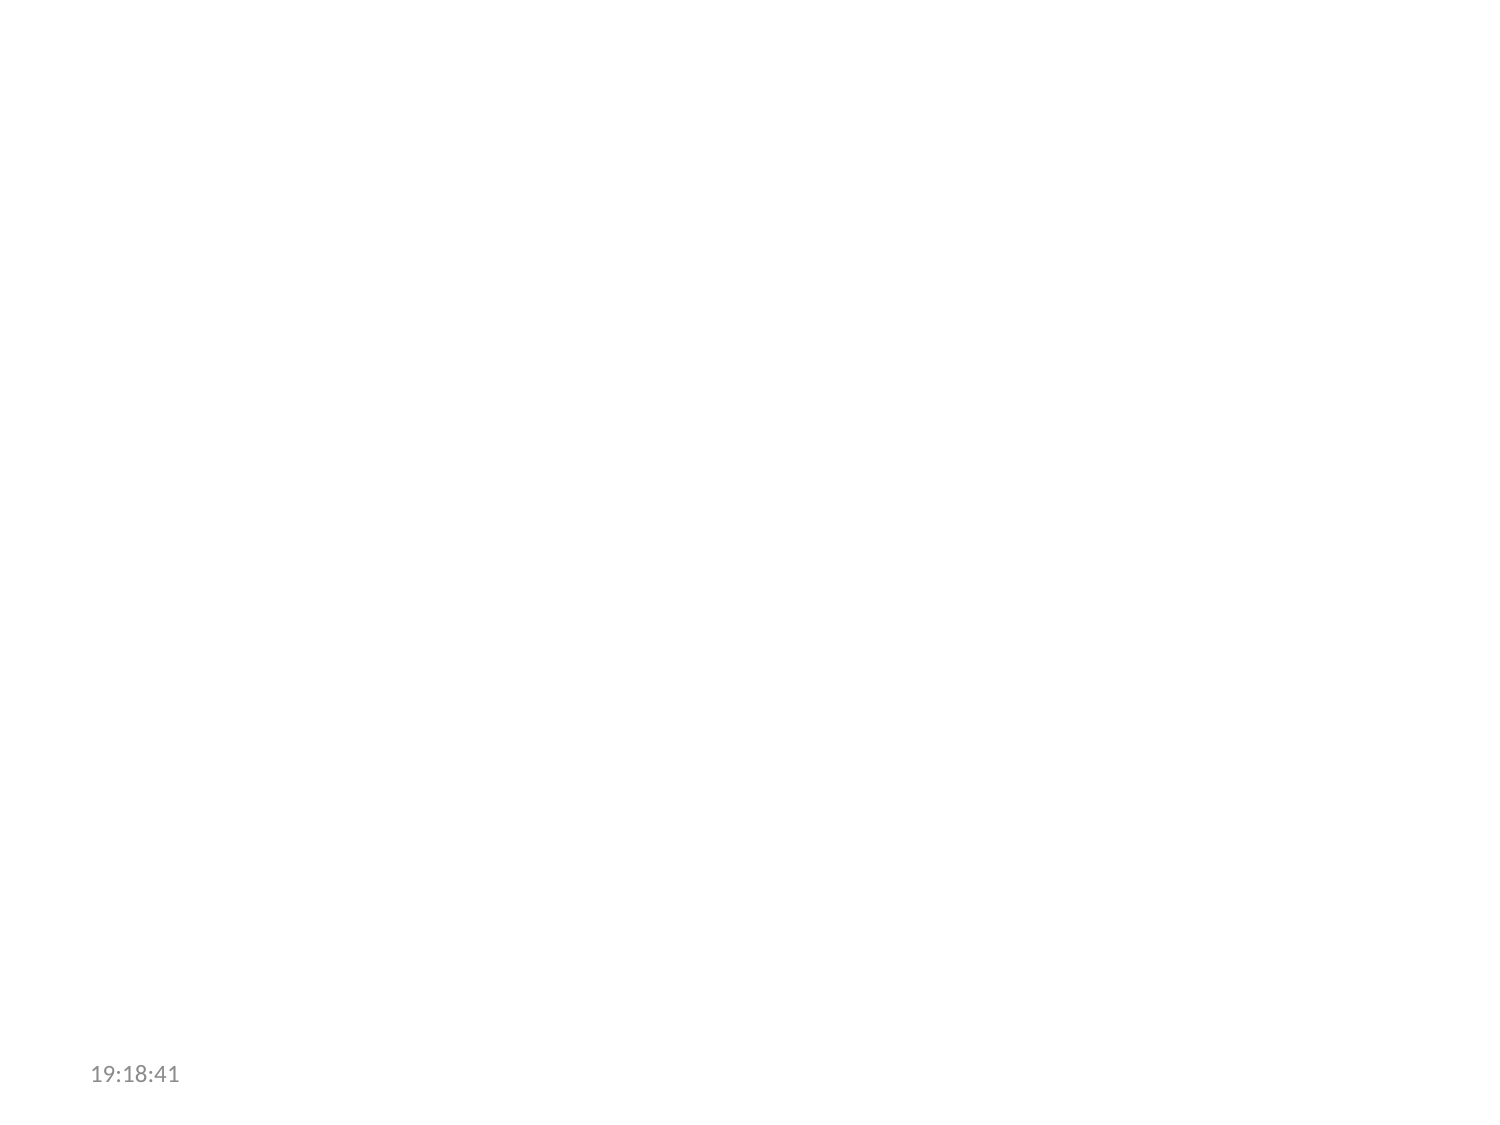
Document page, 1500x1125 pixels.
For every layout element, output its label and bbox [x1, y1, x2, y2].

slide_number [75, 1042, 425, 1103]
